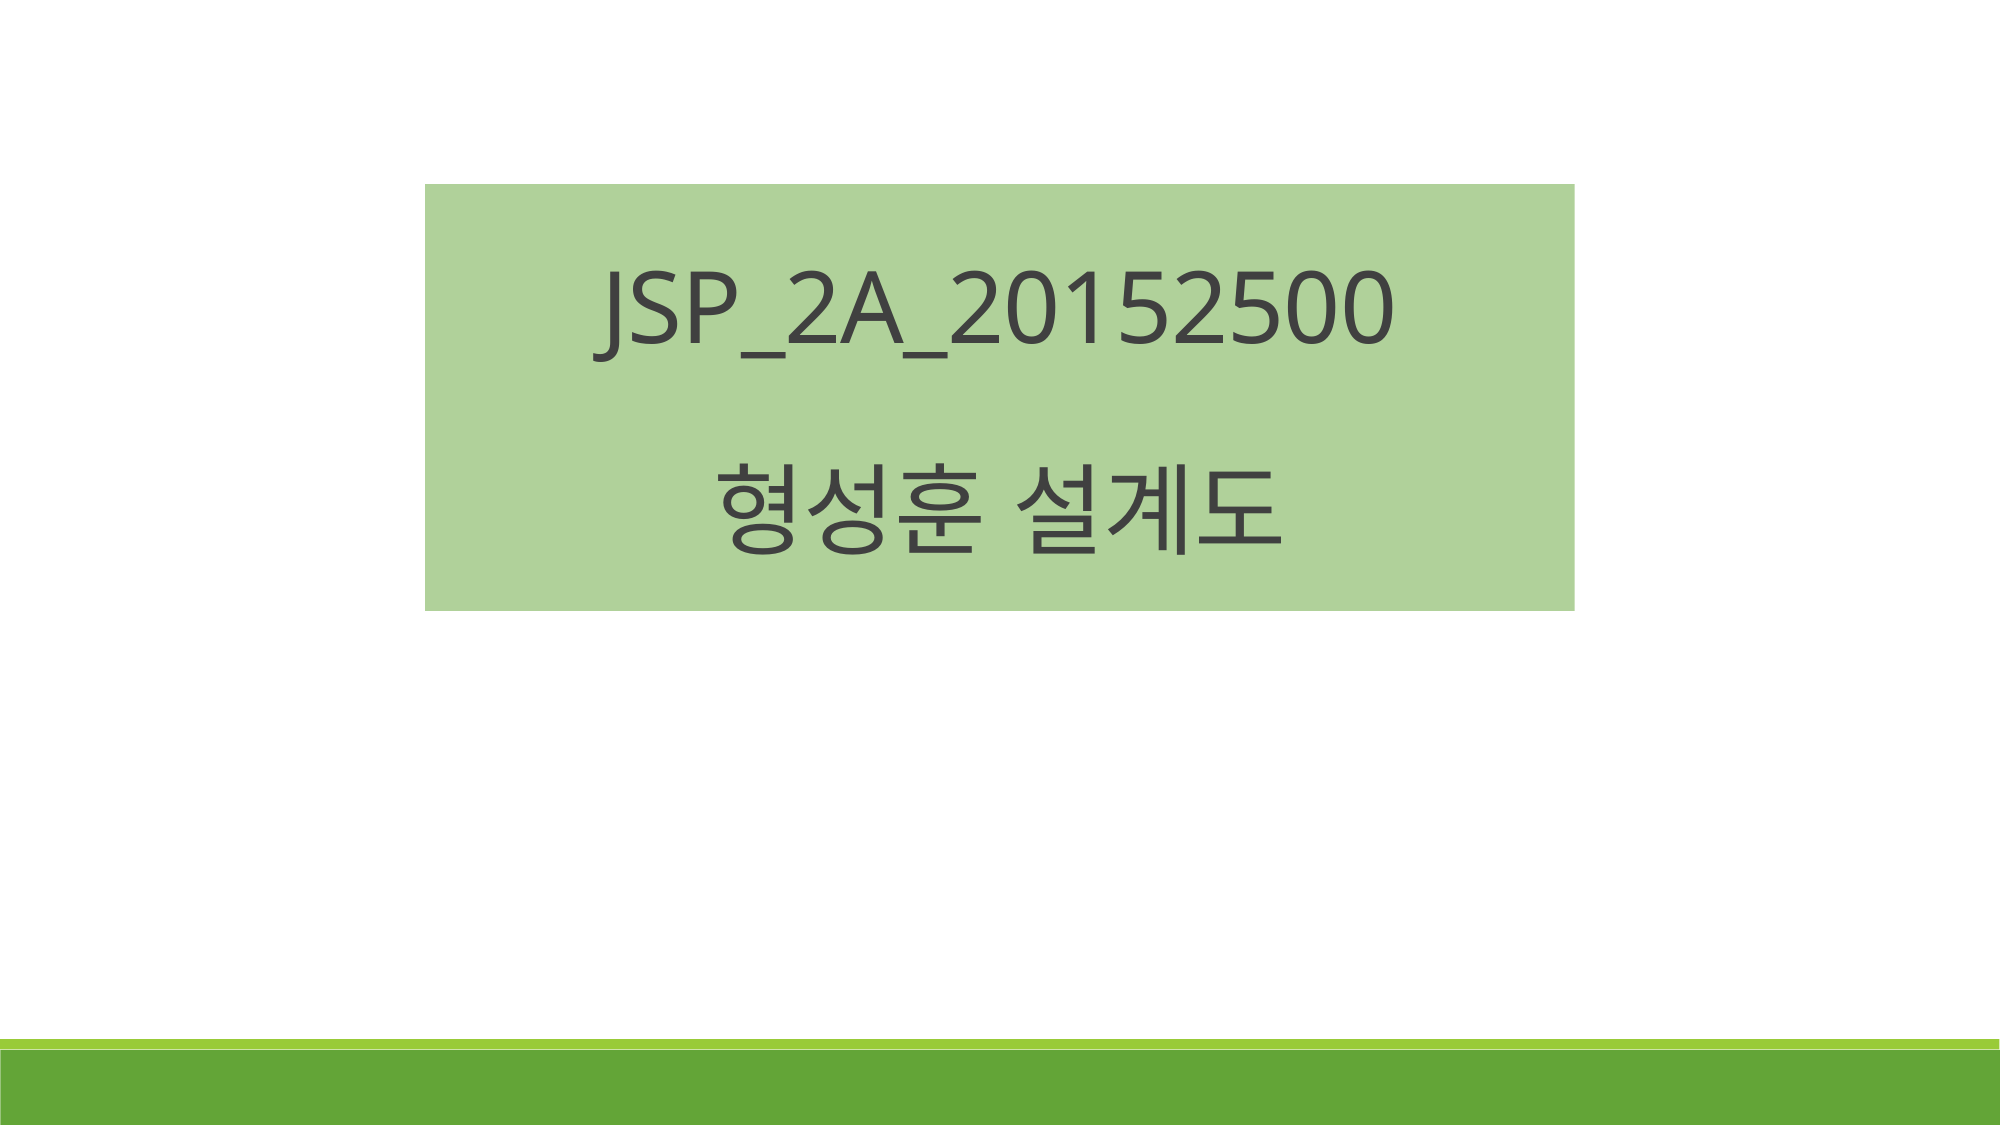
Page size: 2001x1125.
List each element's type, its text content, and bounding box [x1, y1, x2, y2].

title JSP_2A_20152500 형성훈 설계도 [0, 184, 2000, 576]
text_box [425, 576, 1575, 611]
